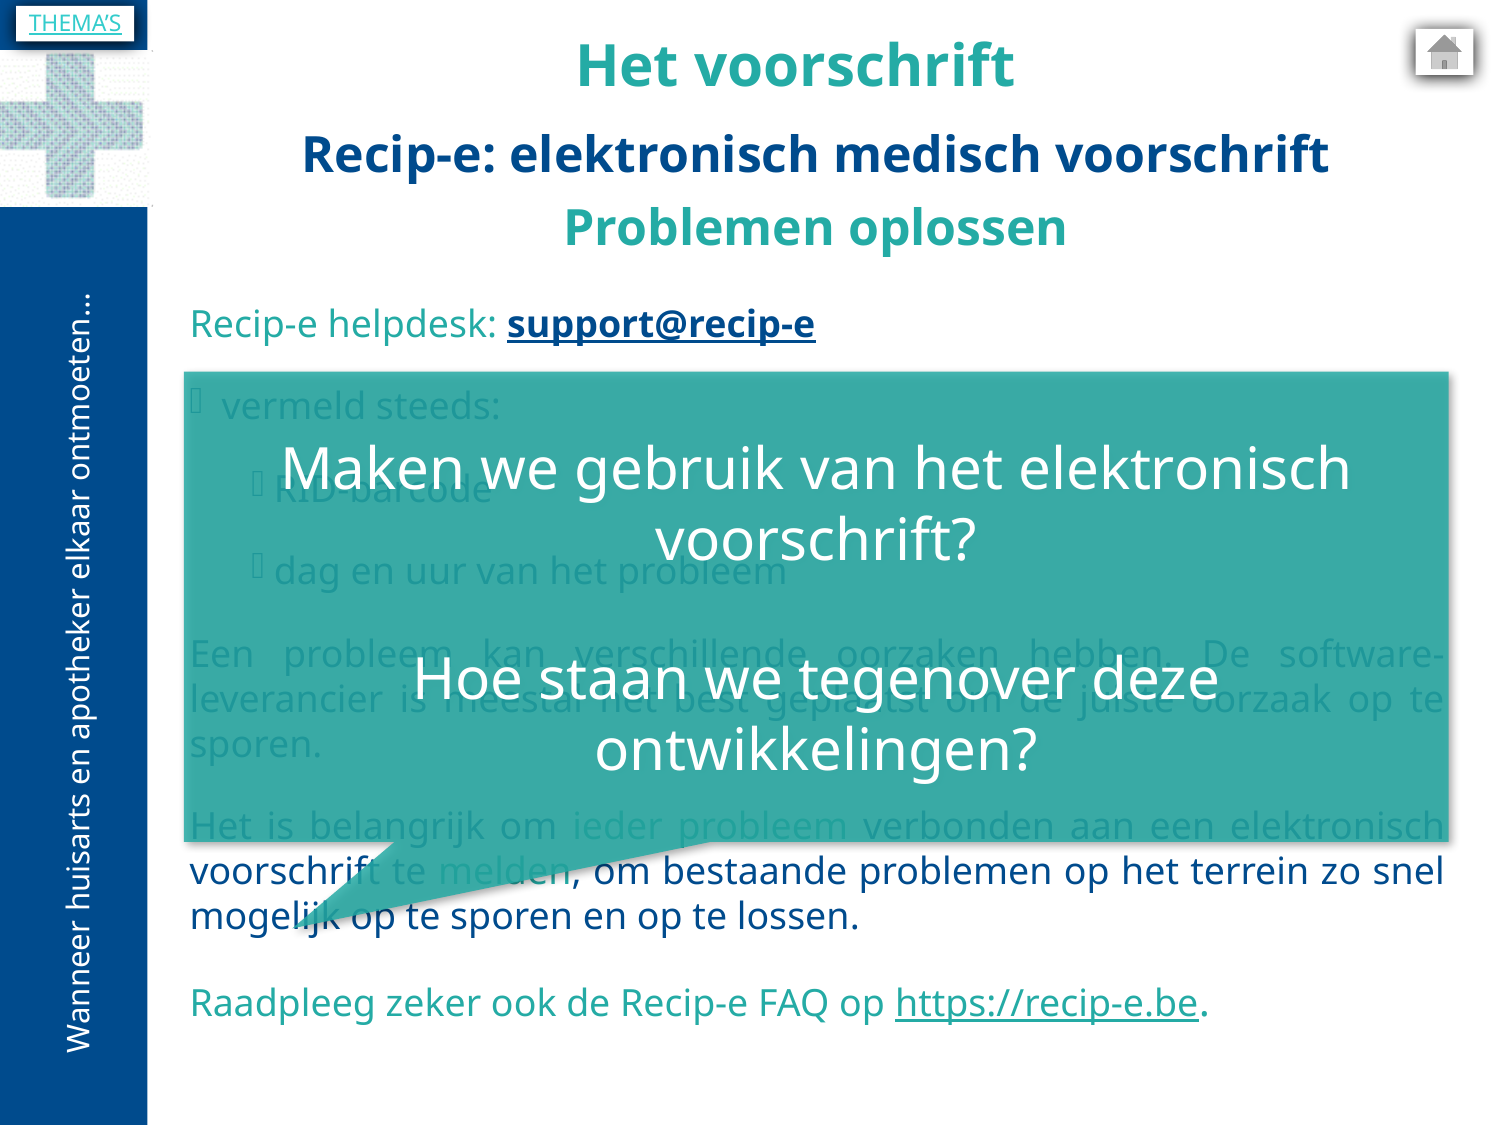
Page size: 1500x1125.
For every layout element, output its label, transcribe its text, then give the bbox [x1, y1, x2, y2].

picture [0, 50, 154, 207]
text_box Maken we gebruik van het elektronisch voorschrift? Hoe staan we tegenover deze ontwikkelingen? [182, 370, 1450, 930]
text_box THEMA’S [15, 5, 135, 42]
list Het voorschrift [174, 28, 1416, 121]
text_box [1415, 28, 1474, 76]
text_box Recip-e: elektronisch medisch voorschrift Problemen oplossen [173, 121, 1460, 293]
list Recip-e helpdesk: support@recip-e vermeld steeds: RID-barcode dag en uur van het probleem Een probleem kan verschillende oorzaken hebben. De software-leverancier is meestal het best geplaatst om de juiste oorzaak op te sporen. Het is belangrijk om ieder probleem verbonden aan een elektronisch voorschrift te melden, om bestaande problemen op het terrein zo snel mogelijk op te sporen en op te lossen. Raadpleeg zeker ook de Recip-e FAQ op https://recip-e.be. [174, 292, 1461, 1093]
